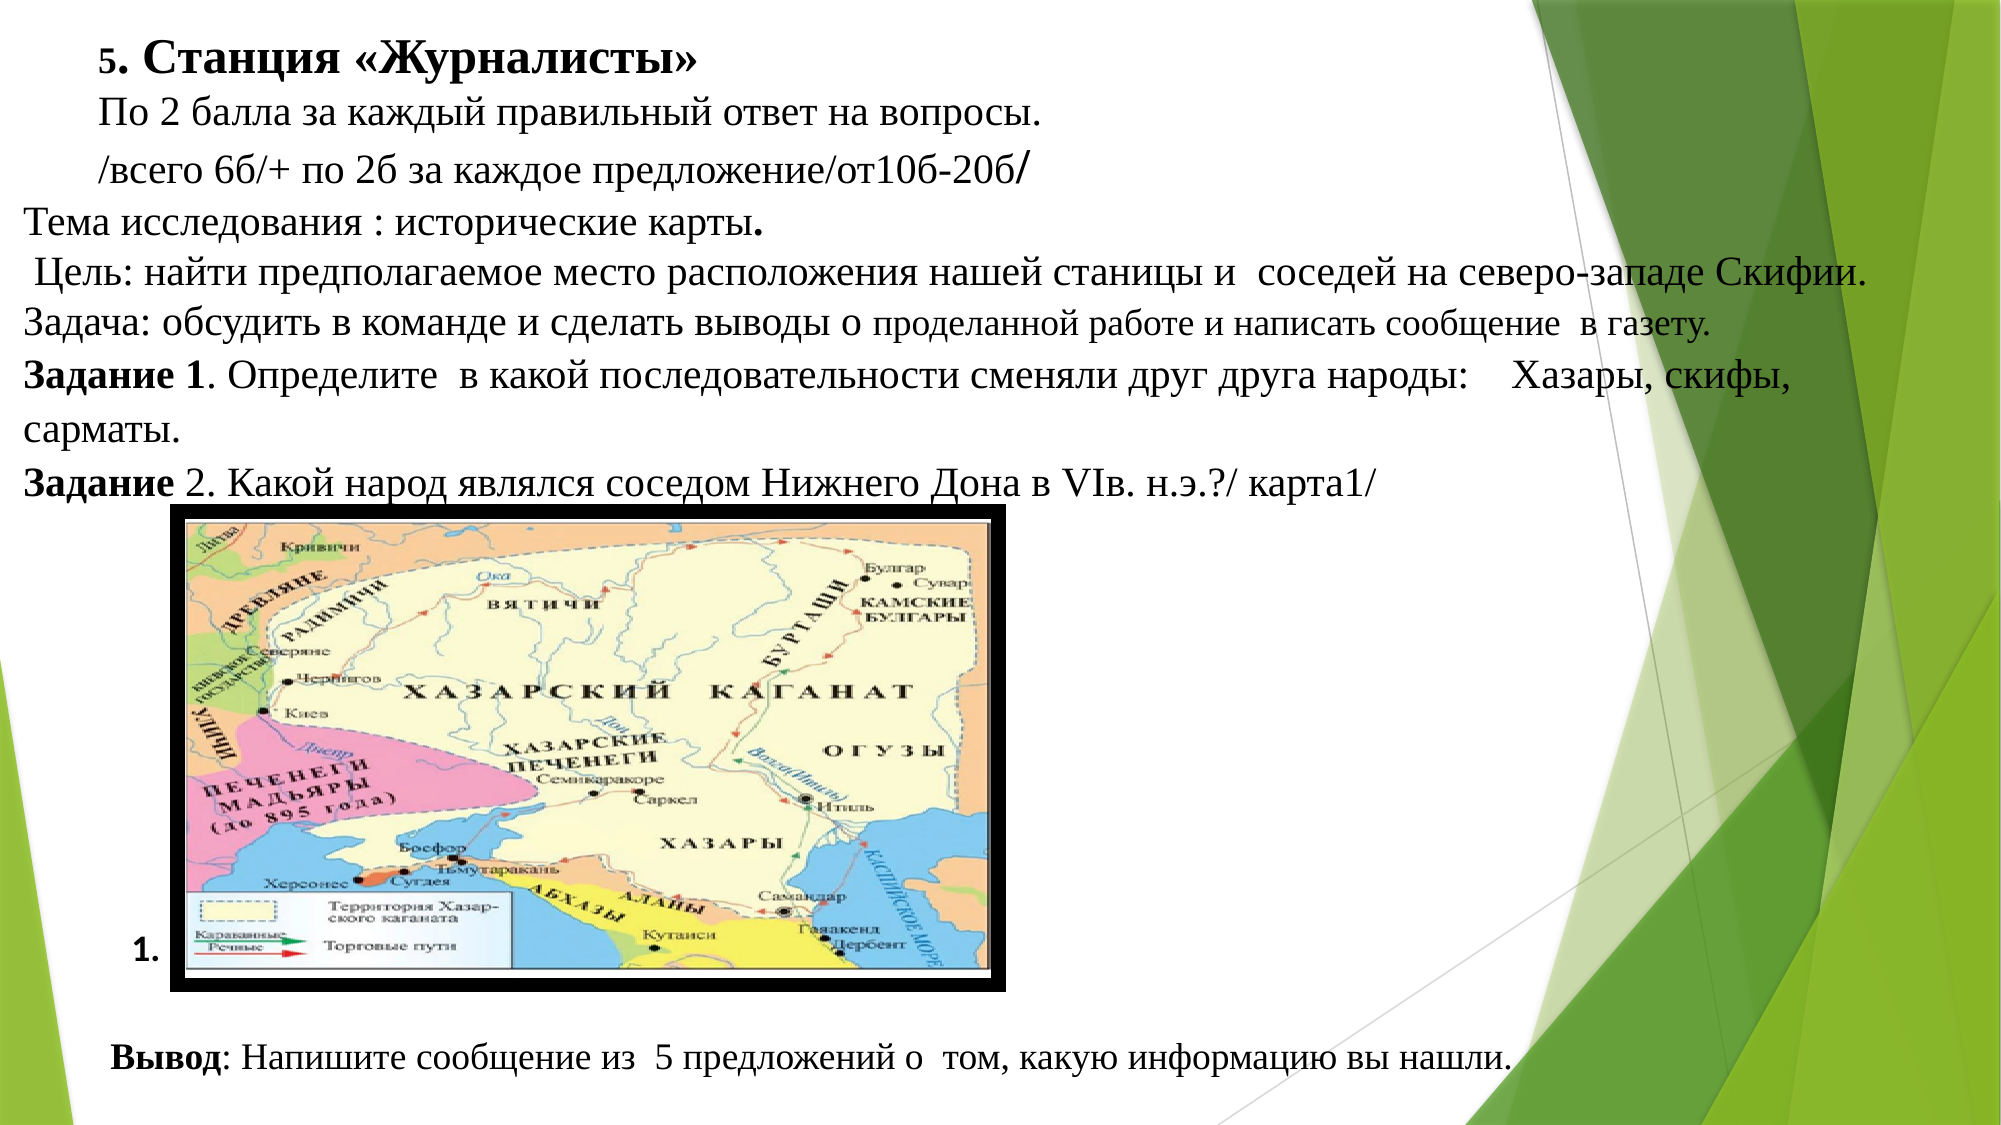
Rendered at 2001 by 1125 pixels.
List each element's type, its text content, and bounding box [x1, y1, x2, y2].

text_box Вывод: Напишите сообщение из 5 предложений о том, какую информацию вы нашли. [95, 1021, 1725, 1085]
picture [184, 518, 992, 978]
text_box 1. [116, 913, 179, 977]
text_box 5. Станция «Журналисты» По 2 балла за каждый правильный ответ на вопросы. /всего 6б/+ по 2б за каждое предложение/от10б-20б/ Тема исследования : исторические карты. Цель: найти предполагаемое место расположения нашей станицы и соседей на северо-западе Скифии. Задача: обсудить в команде и сделать выводы о проделанной работе и написать сообщение в газету. Задание 1. Определите в какой последовательности сменяли друг друга народы: Хазары, скифы, сарматы. Задание 2. Какой народ являлся соседом Нижнего Дона в VIв. н.э.?/ карта1/ [8, 0, 1975, 512]
